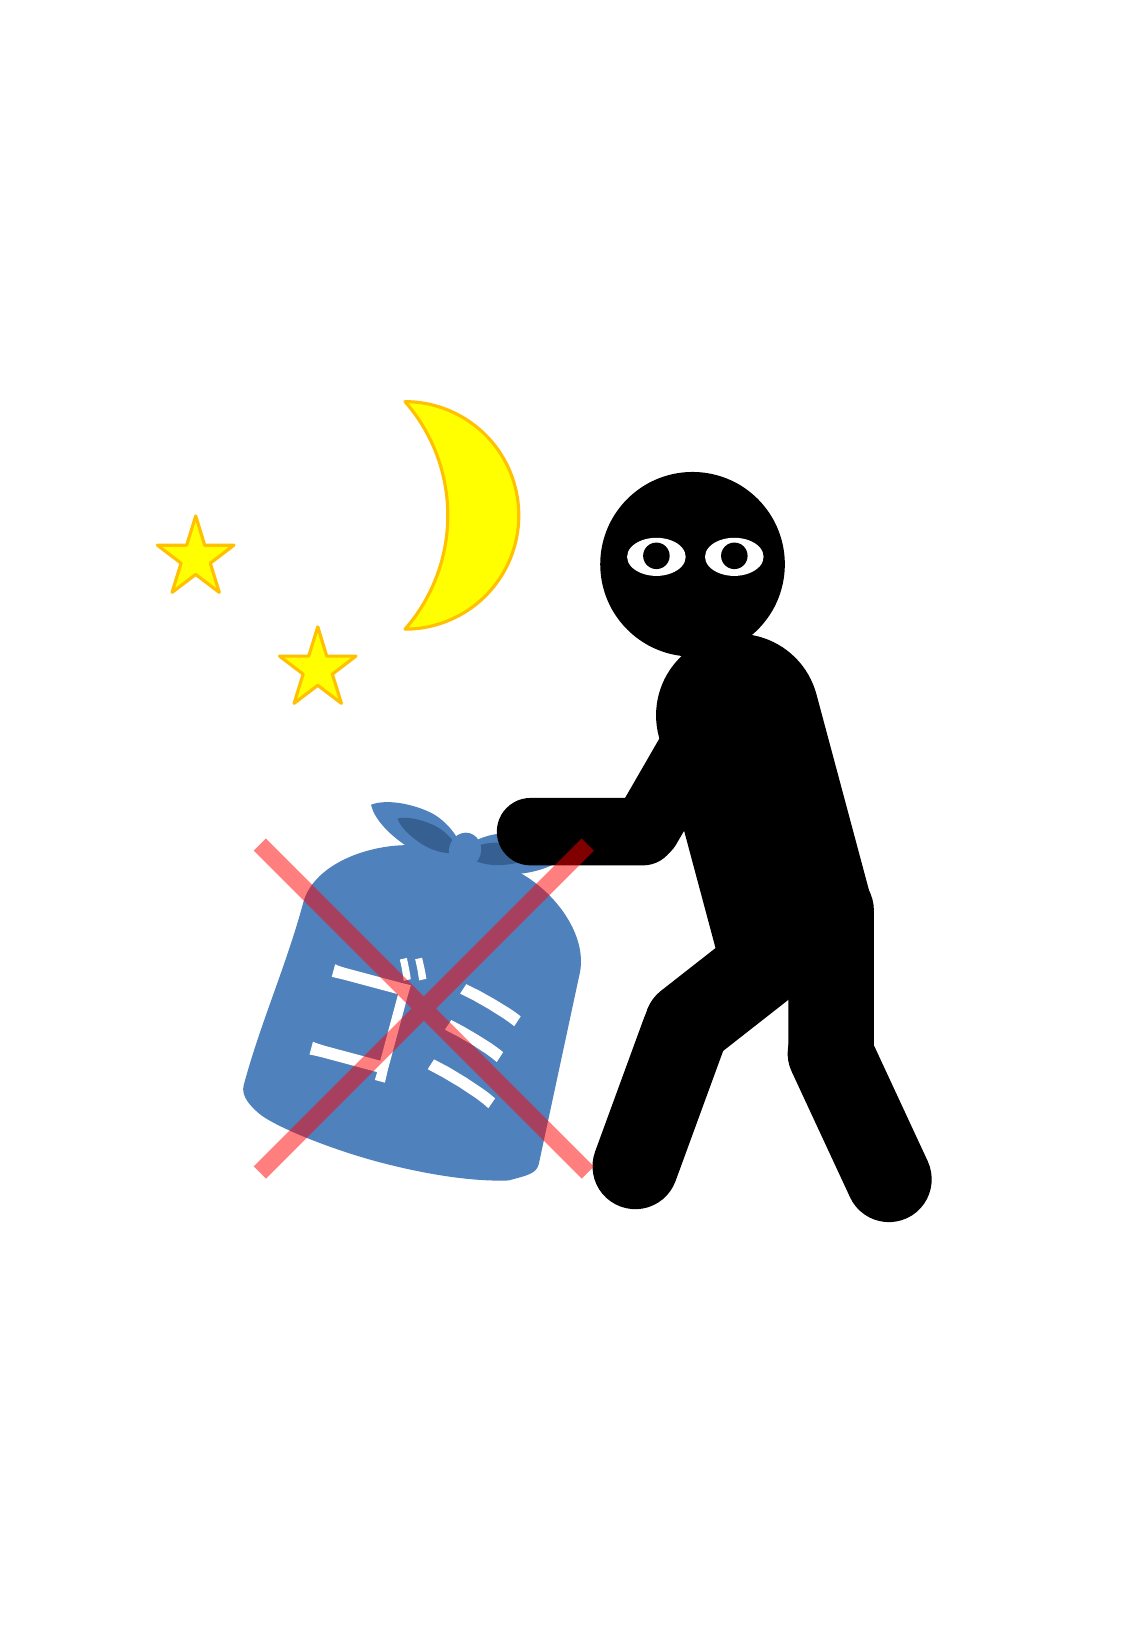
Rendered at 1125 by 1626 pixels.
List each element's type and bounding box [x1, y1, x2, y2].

text_box [108, 401, 1018, 1325]
